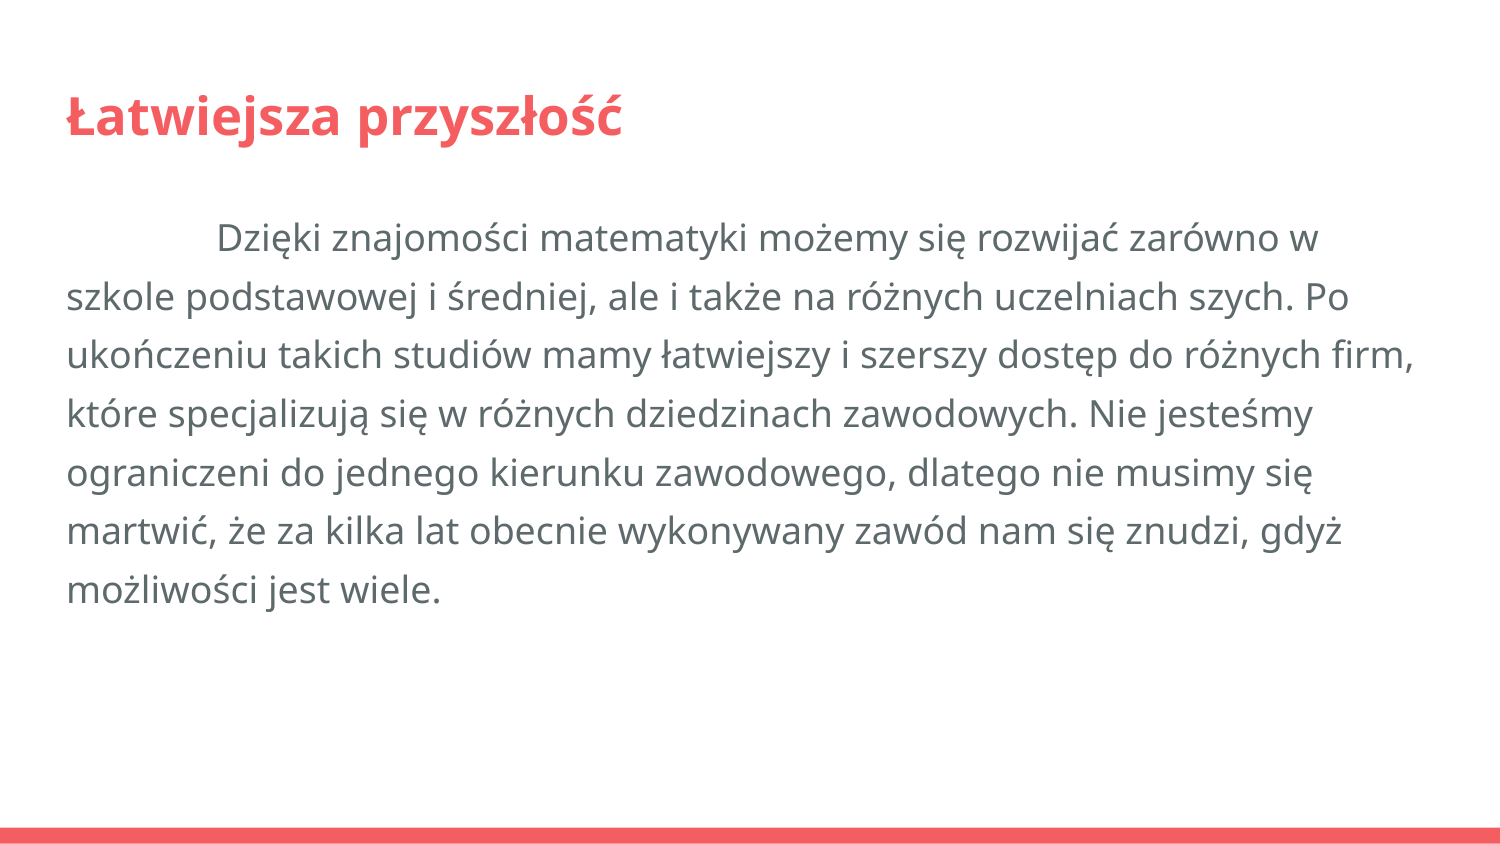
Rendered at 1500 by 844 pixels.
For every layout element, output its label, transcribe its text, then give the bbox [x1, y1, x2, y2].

list Dzięki znajomości matematyki możemy się rozwijać zarówno w szkole podstawowej i średniej, ale i także na różnych uczelniach szych. Po ukończeniu takich studiów mamy łatwiejszy i szerszy dostęp do różnych firm, które specjalizują się w różnych dziedzinach zawodowych. Nie jesteśmy ograniczeni do jednego kierunku zawodowego, dlatego nie musimy się martwić, że za kilka lat obecnie wykonywany zawód nam się znudzi, gdyż możliwości jest wiele. [51, 189, 1449, 750]
title Łatwiejsza przyszłość [51, 64, 1449, 167]
